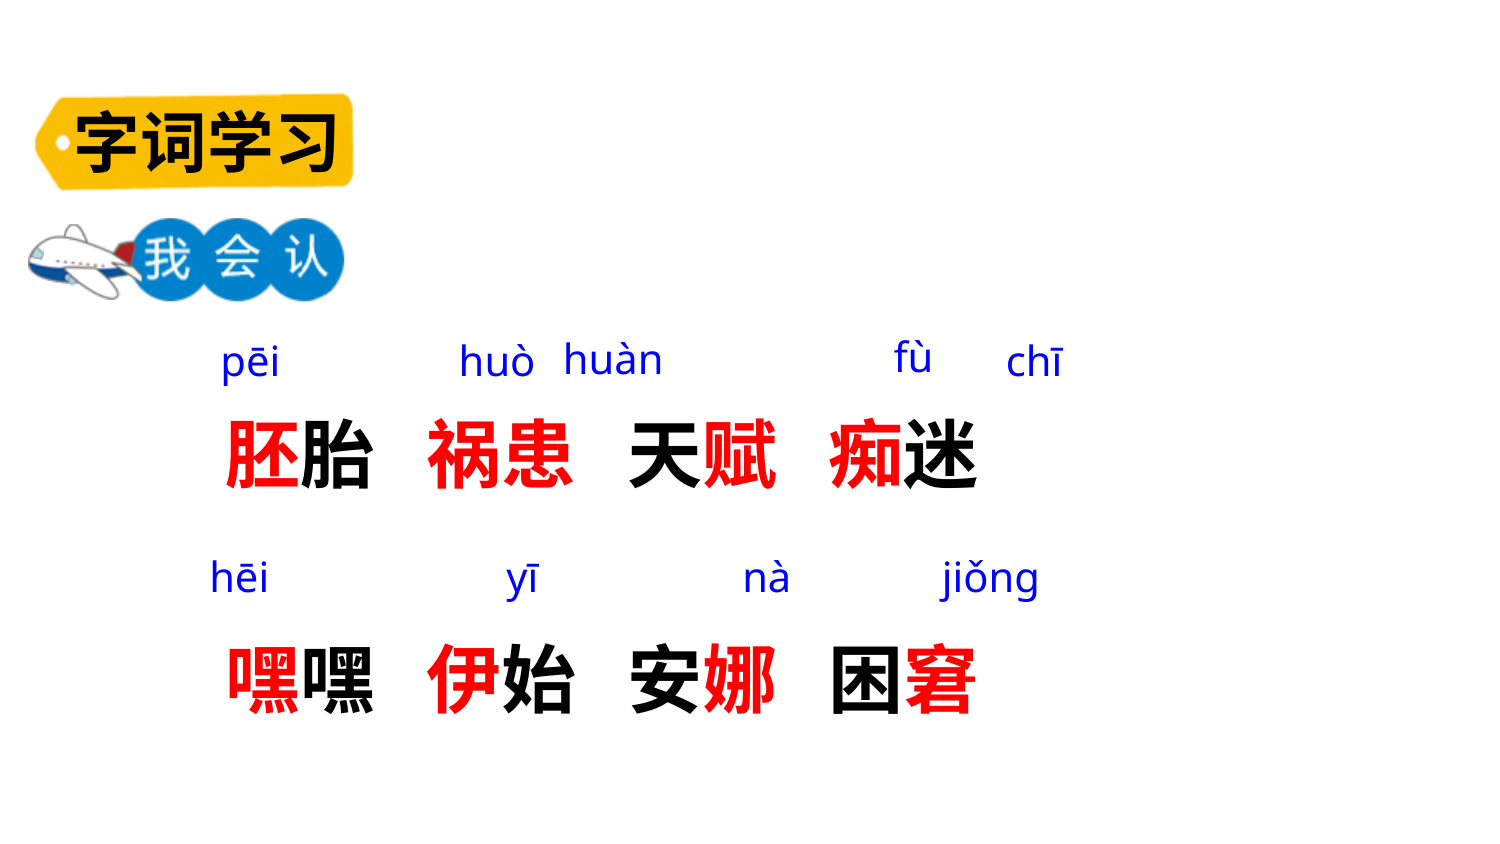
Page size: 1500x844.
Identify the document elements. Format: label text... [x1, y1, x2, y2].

text_box pēi [184, 327, 370, 393]
text_box nà [727, 543, 836, 609]
text_box fù [878, 323, 1039, 389]
text_box hēi [162, 543, 352, 609]
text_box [20, 87, 428, 196]
picture [24, 216, 352, 306]
text_box jiǒng [927, 543, 1129, 609]
text_box chī [958, 327, 1160, 393]
text_box yī [480, 543, 635, 609]
text_box huò [400, 327, 578, 393]
text_box huàn [548, 325, 722, 390]
text_box 胚胎 祸患 天赋 痴迷 嘿嘿 伊始 安娜 困窘 [210, 264, 1411, 730]
